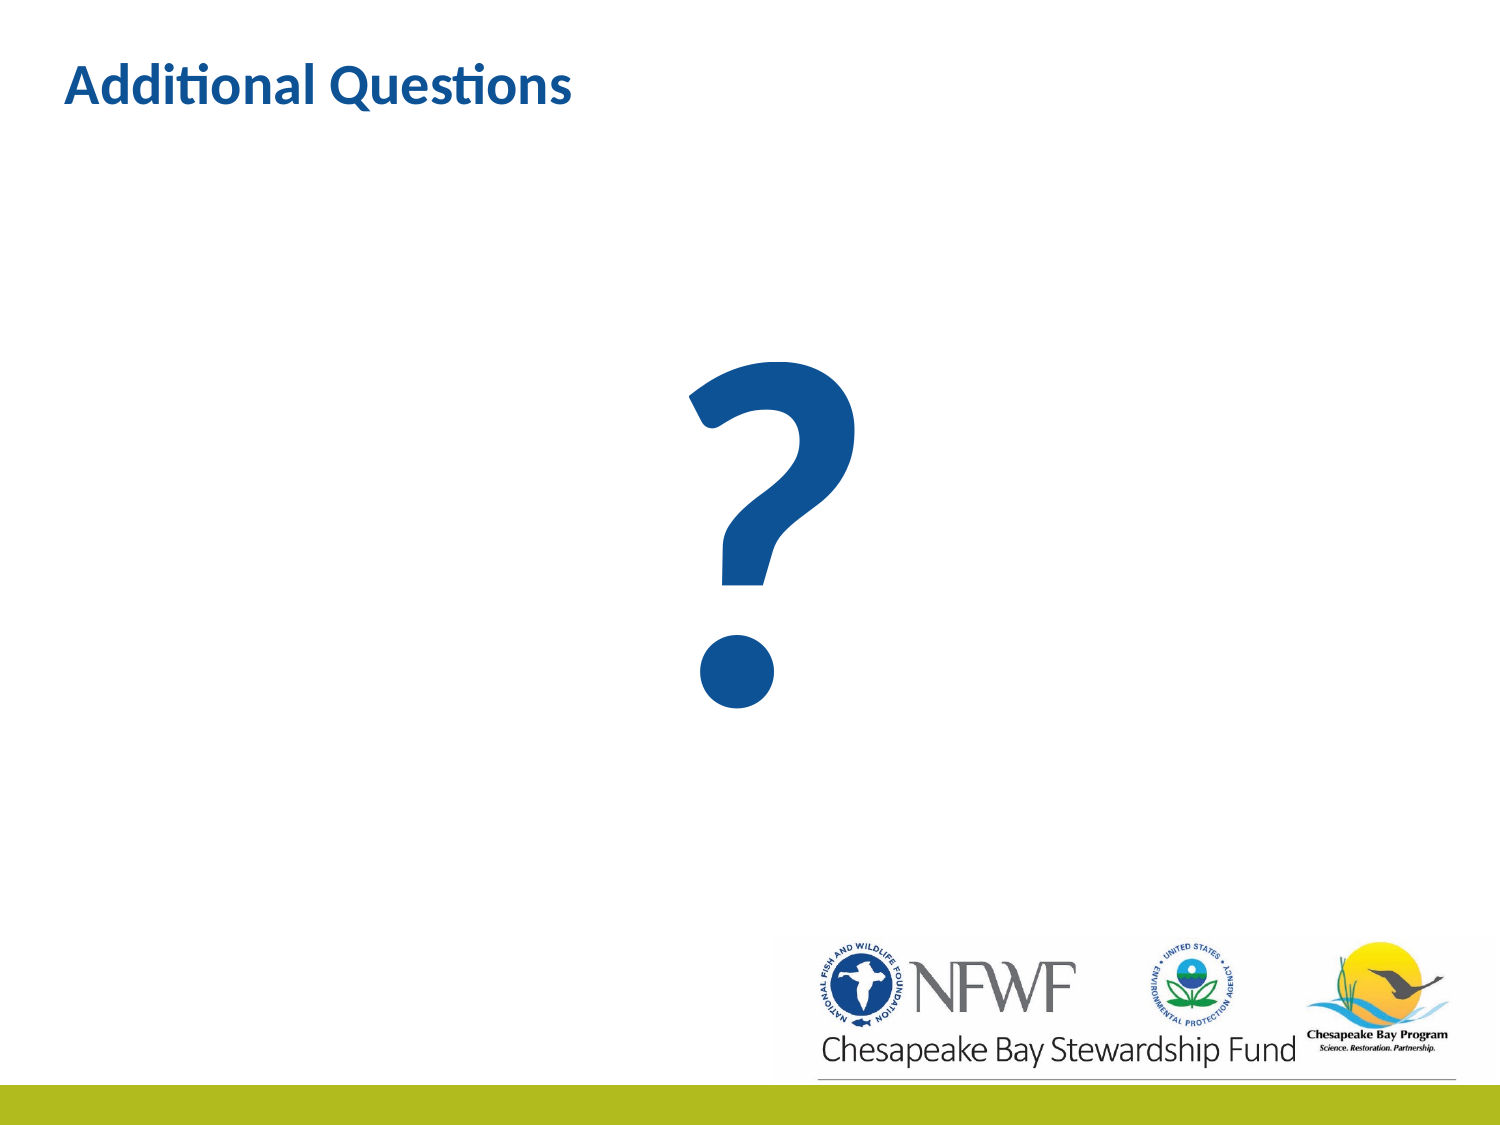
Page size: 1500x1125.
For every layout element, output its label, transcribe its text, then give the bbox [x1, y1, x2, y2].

text_box Additional Questions [49, 24, 1500, 138]
picture [0, 862, 1500, 1087]
text_box ? [571, 312, 929, 700]
text_box [0, 1087, 1500, 1125]
